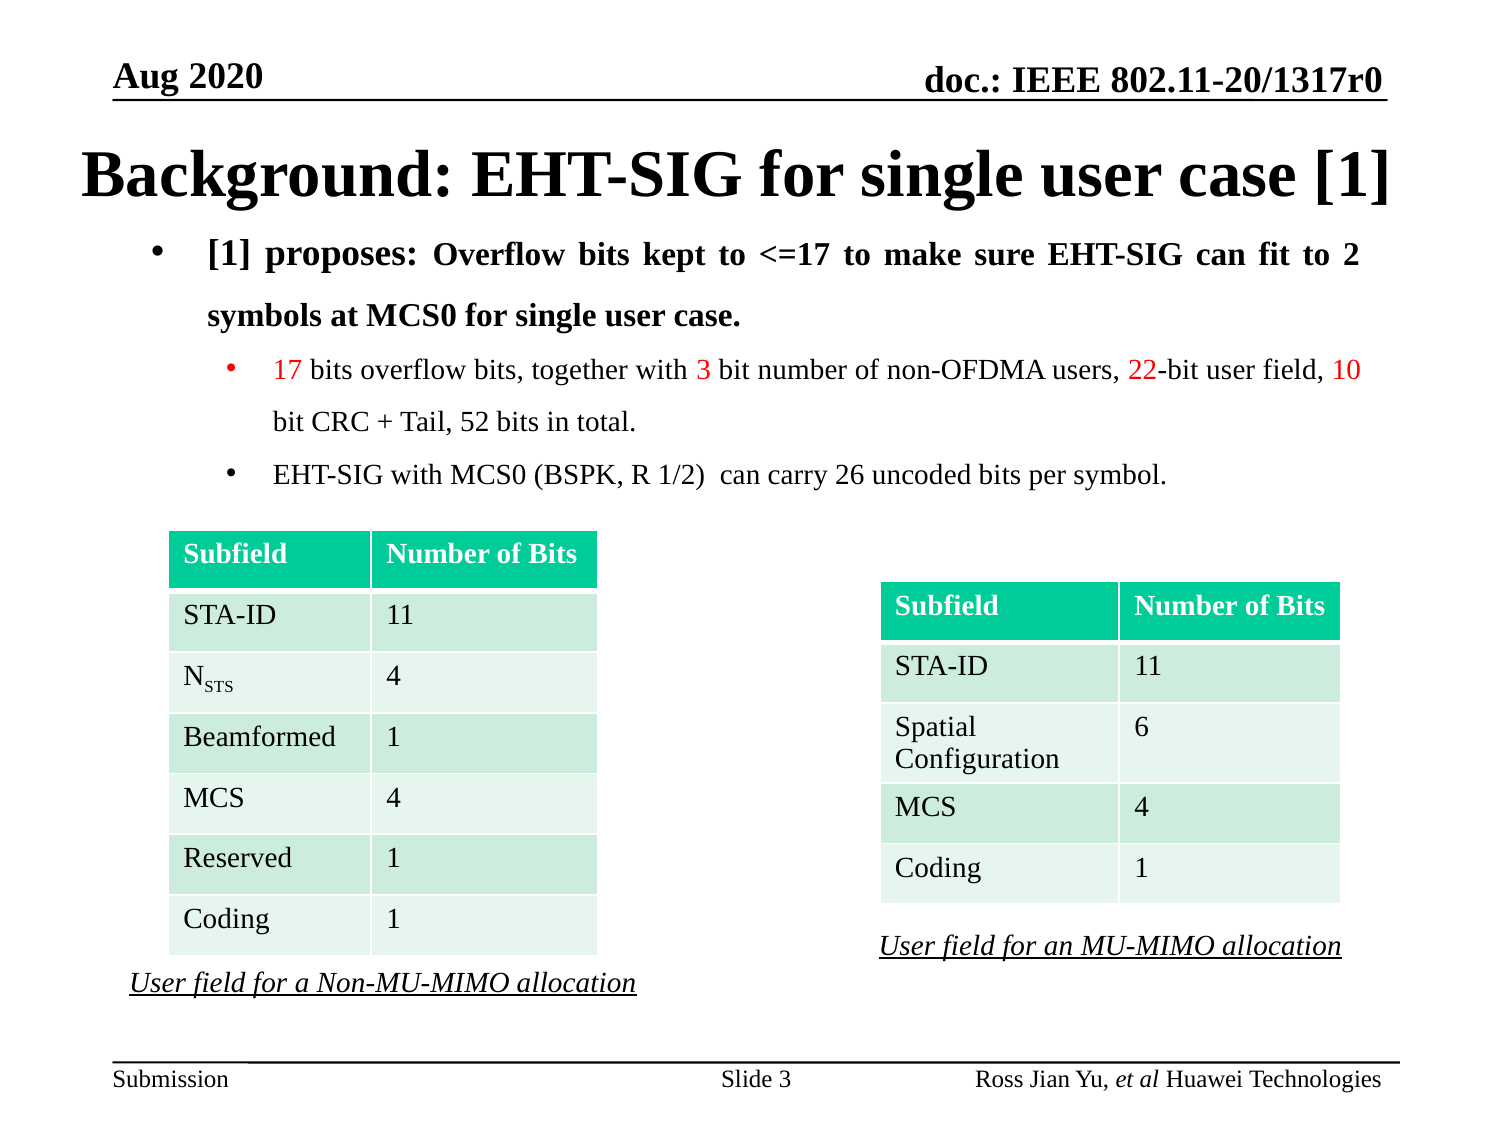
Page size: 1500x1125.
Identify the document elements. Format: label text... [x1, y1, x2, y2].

table_cell 1 [372, 714, 597, 773]
text_box User field for a Non-MU-MIMO allocation [114, 955, 652, 1006]
list [1] proposes: Overflow bits kept to <=17 to make sure EHT-SIG can fit to 2 symbols at MCS0 for single user case. 17 bits overflow bits, together with 3 bit number of non-OFDMA users, 22-bit user field, 10 bit CRC + Tail, 52 bits in total. EHT-SIG with MCS0 (BSPK, R 1/2) can carry 26 uncoded bits per symbol. [135, 214, 1377, 1007]
slide_number Slide 3 [712, 1061, 800, 1093]
table_cell Coding [881, 844, 1118, 903]
table_header Subfield [881, 582, 1118, 640]
title Background: EHT-SIG for single user case [1] [62, 125, 1413, 214]
table_cell MCS [881, 784, 1118, 843]
table_cell 1 [1120, 844, 1340, 903]
table_header Number of Bits [372, 531, 597, 588]
table_cell Coding [169, 896, 370, 955]
table_cell 1 [372, 896, 597, 955]
table_cell STA-ID [881, 645, 1118, 702]
table_cell Beamformed [169, 714, 370, 773]
table_cell Spatial Configuration [881, 704, 1118, 782]
table_cell Reserved [169, 835, 370, 894]
table_cell STA-ID [169, 594, 370, 651]
table_cell 6 [1120, 704, 1340, 782]
table_cell 4 [372, 774, 597, 833]
table_cell NSTS [169, 653, 370, 712]
table_cell 11 [1120, 645, 1340, 702]
table_cell 4 [372, 653, 597, 712]
table_header Number of Bits [1120, 582, 1340, 640]
table_cell 11 [372, 594, 597, 651]
table_cell 4 [1120, 784, 1340, 843]
table_cell 1 [372, 835, 597, 894]
table_cell MCS [169, 774, 370, 833]
text_box User field for an MU-MIMO allocation [863, 918, 1358, 969]
table_header Subfield [169, 531, 370, 588]
